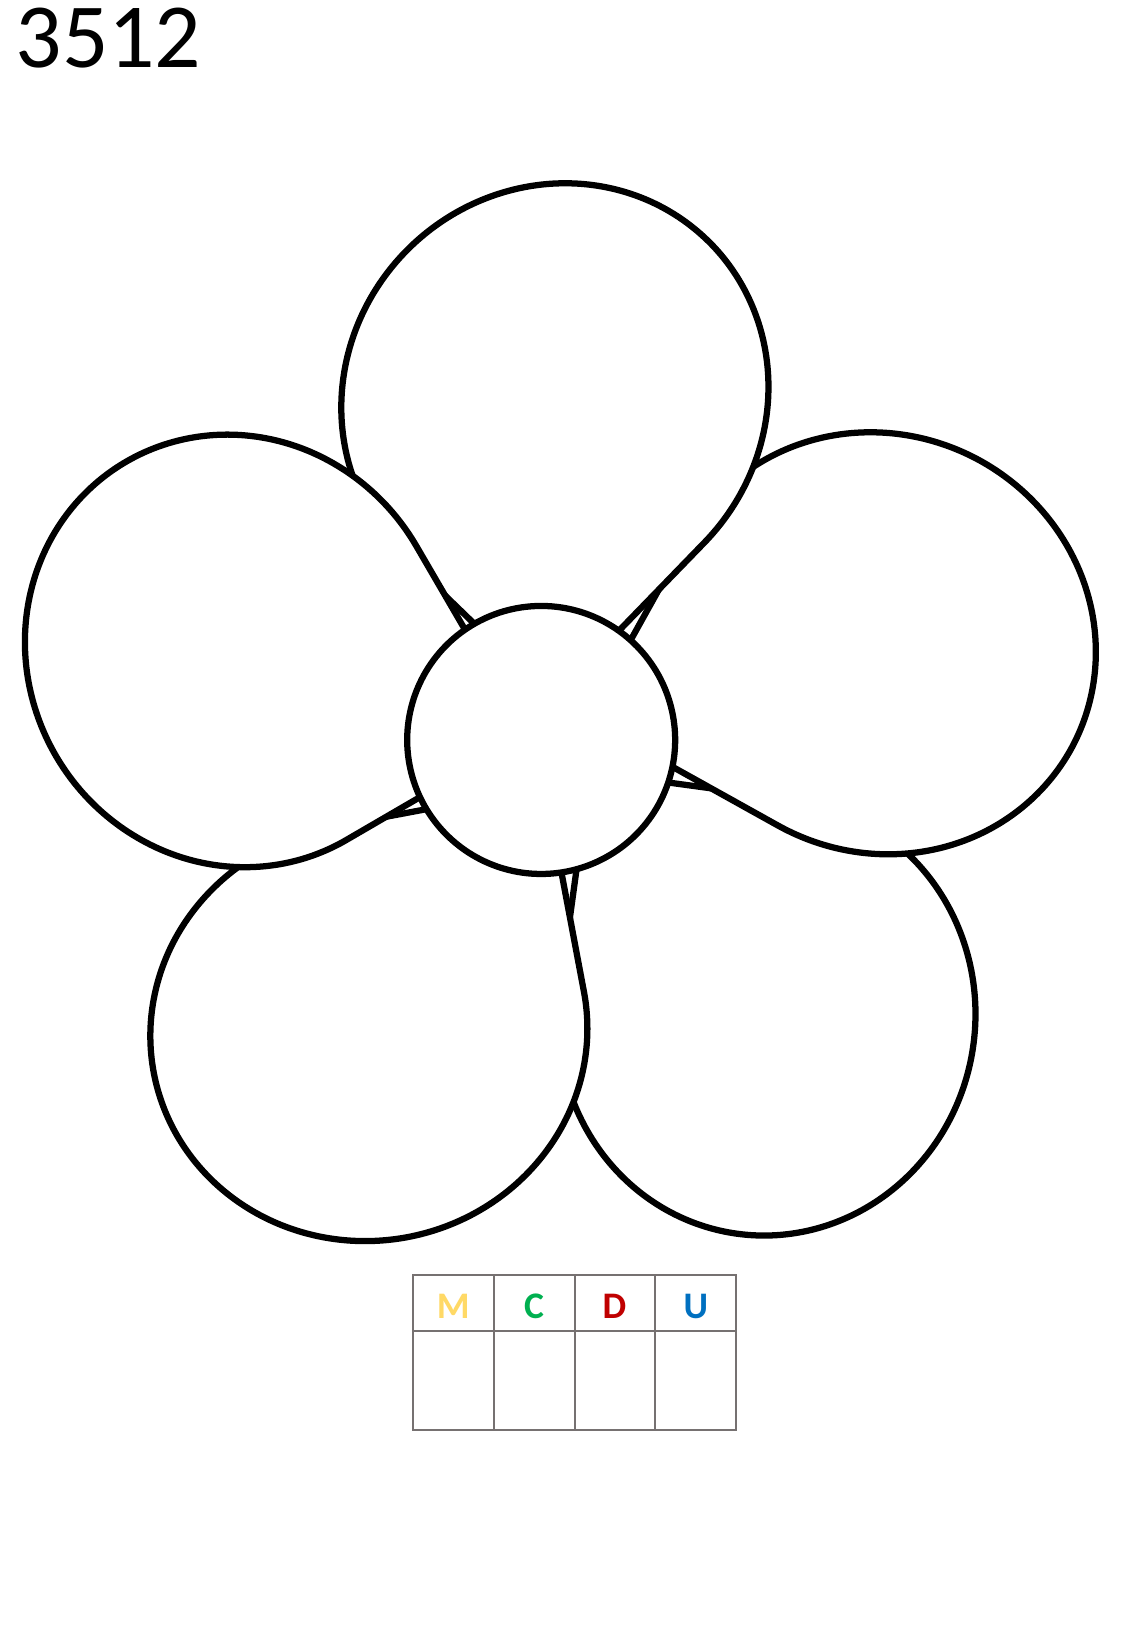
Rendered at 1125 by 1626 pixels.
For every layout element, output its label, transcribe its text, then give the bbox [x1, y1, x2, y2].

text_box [412, 1274, 737, 1430]
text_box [0, 200, 1081, 1258]
text_box 3512 [0, 0, 222, 94]
